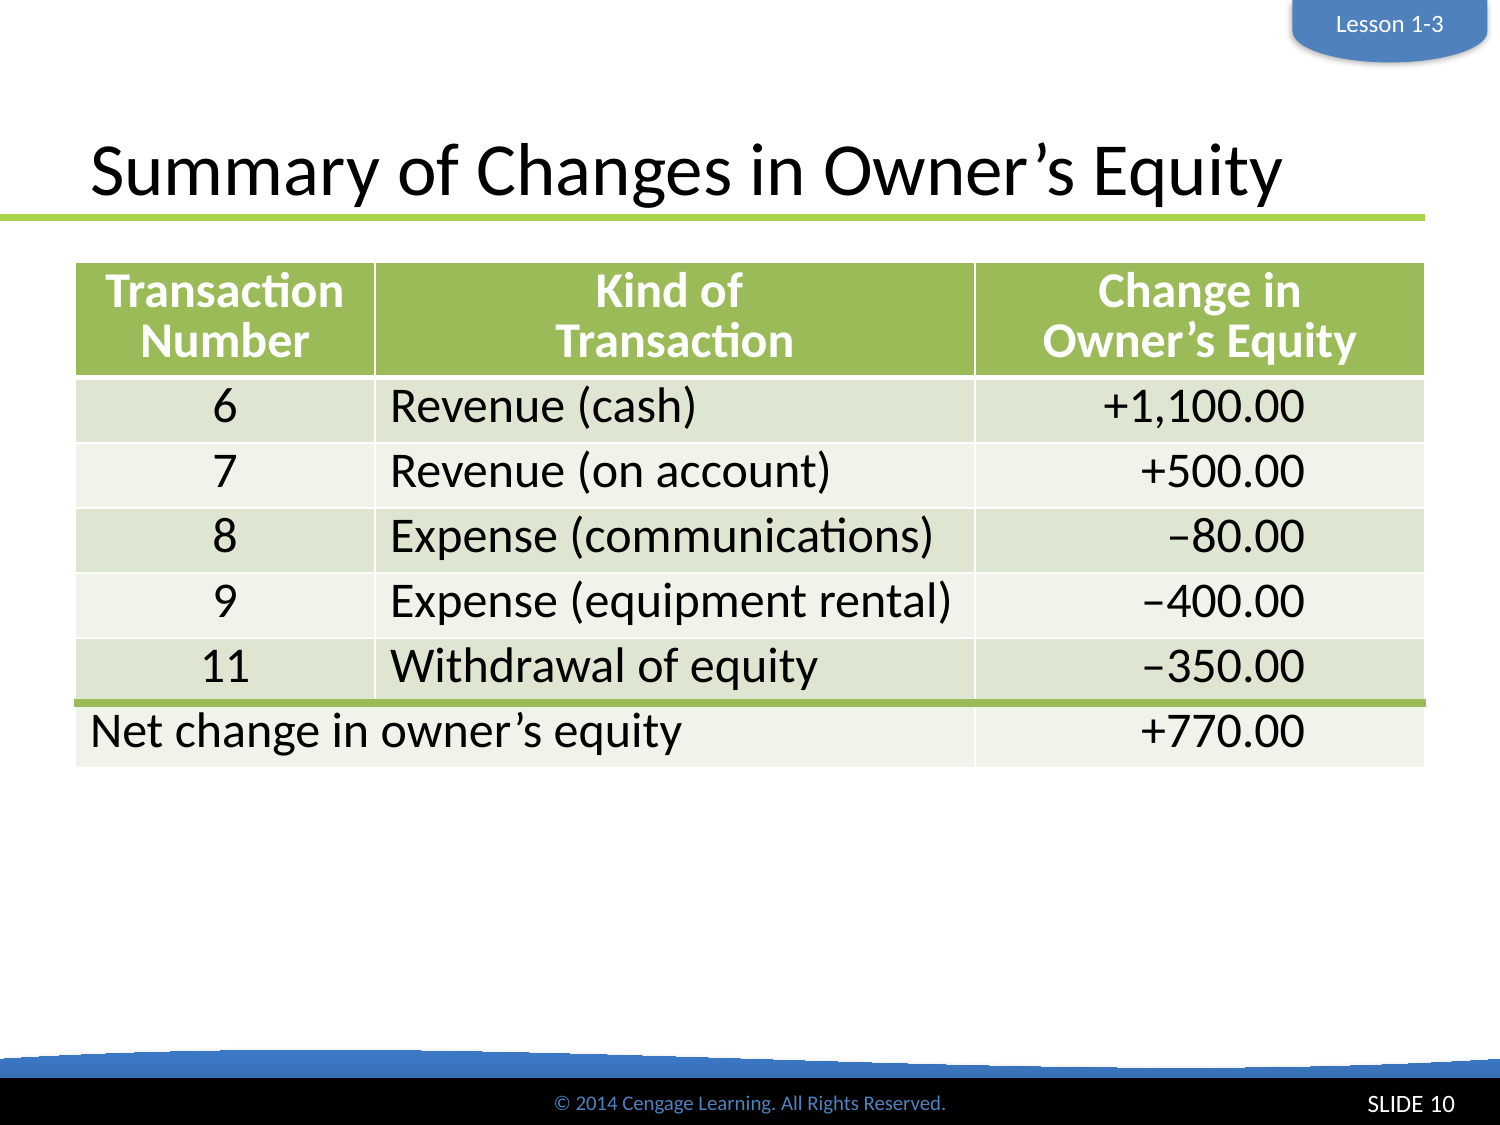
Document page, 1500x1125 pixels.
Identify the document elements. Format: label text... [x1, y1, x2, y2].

table_cell 6 [76, 380, 374, 442]
table_cell –80.00 [976, 509, 1424, 572]
title Summary of Changes in Owner’s Equity [75, 29, 1350, 218]
table_cell +770.00 [976, 707, 1424, 767]
text_box [1292, 0, 1488, 63]
table_cell 9 [76, 574, 374, 637]
table_cell –350.00 [976, 639, 1424, 699]
table_cell –400.00 [976, 574, 1424, 637]
table_cell 8 [76, 509, 374, 572]
table_cell 11 [76, 639, 374, 699]
table_cell Revenue (cash) [376, 380, 974, 442]
table_cell Expense (equipment rental) [376, 574, 974, 637]
table_cell +1,100.00 [976, 380, 1424, 442]
table_cell Withdrawal of equity [376, 639, 974, 699]
slide_number SLIDE 10 [1170, 1080, 1470, 1125]
table_header Transaction Number [76, 263, 374, 375]
table_cell Revenue (on account) [376, 444, 974, 507]
table_cell Net change in owner’s equity [76, 707, 974, 767]
text_box Lesson 1-3 [1321, 0, 1459, 45]
table_cell 7 [76, 444, 374, 507]
table_cell +500.00 [976, 444, 1424, 507]
table_cell Expense (communications) [376, 509, 974, 572]
table_header Change in Owner’s Equity [976, 263, 1424, 375]
table_header Kind of Transaction [376, 263, 974, 375]
